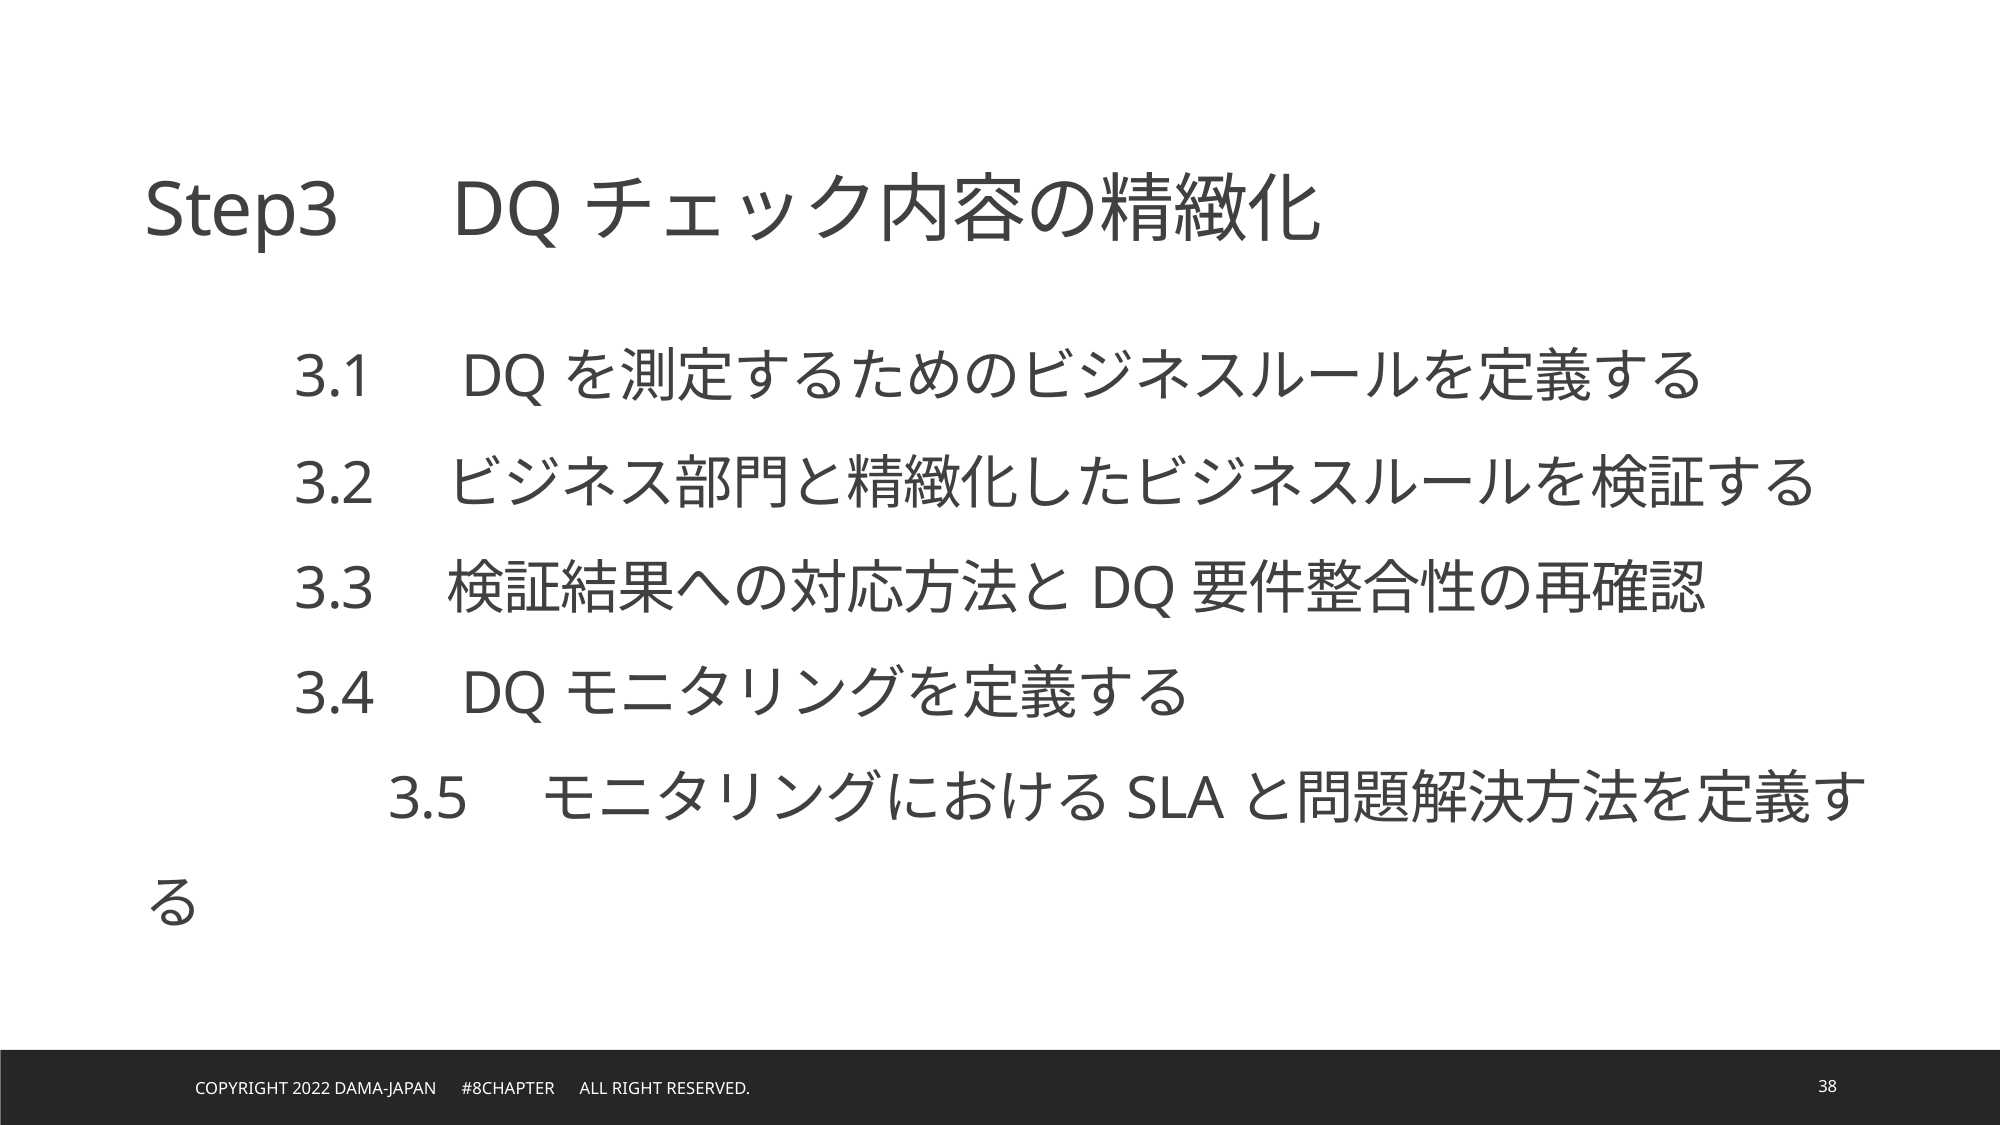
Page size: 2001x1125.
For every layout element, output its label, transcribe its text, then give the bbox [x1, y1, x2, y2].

footer Copyright 2022 DAMA-JAPAN #8chapter All right reserved. [180, 1057, 1299, 1118]
slide_number 38 [1803, 1057, 1932, 1118]
text_box Step3 DQチェック内容の精緻化 3.1 DQを測定するためのビジネスルールを定義する 3.2 ビジネス部門と精緻化したビジネスルールを検証する 3.3 検証結果への対応方法とDQ要件整合性の再確認 3.4 DQモニタリングを定義する 3.5 モニタリングにおけるSLAと問題解決方法を定義する [130, 152, 1925, 1093]
